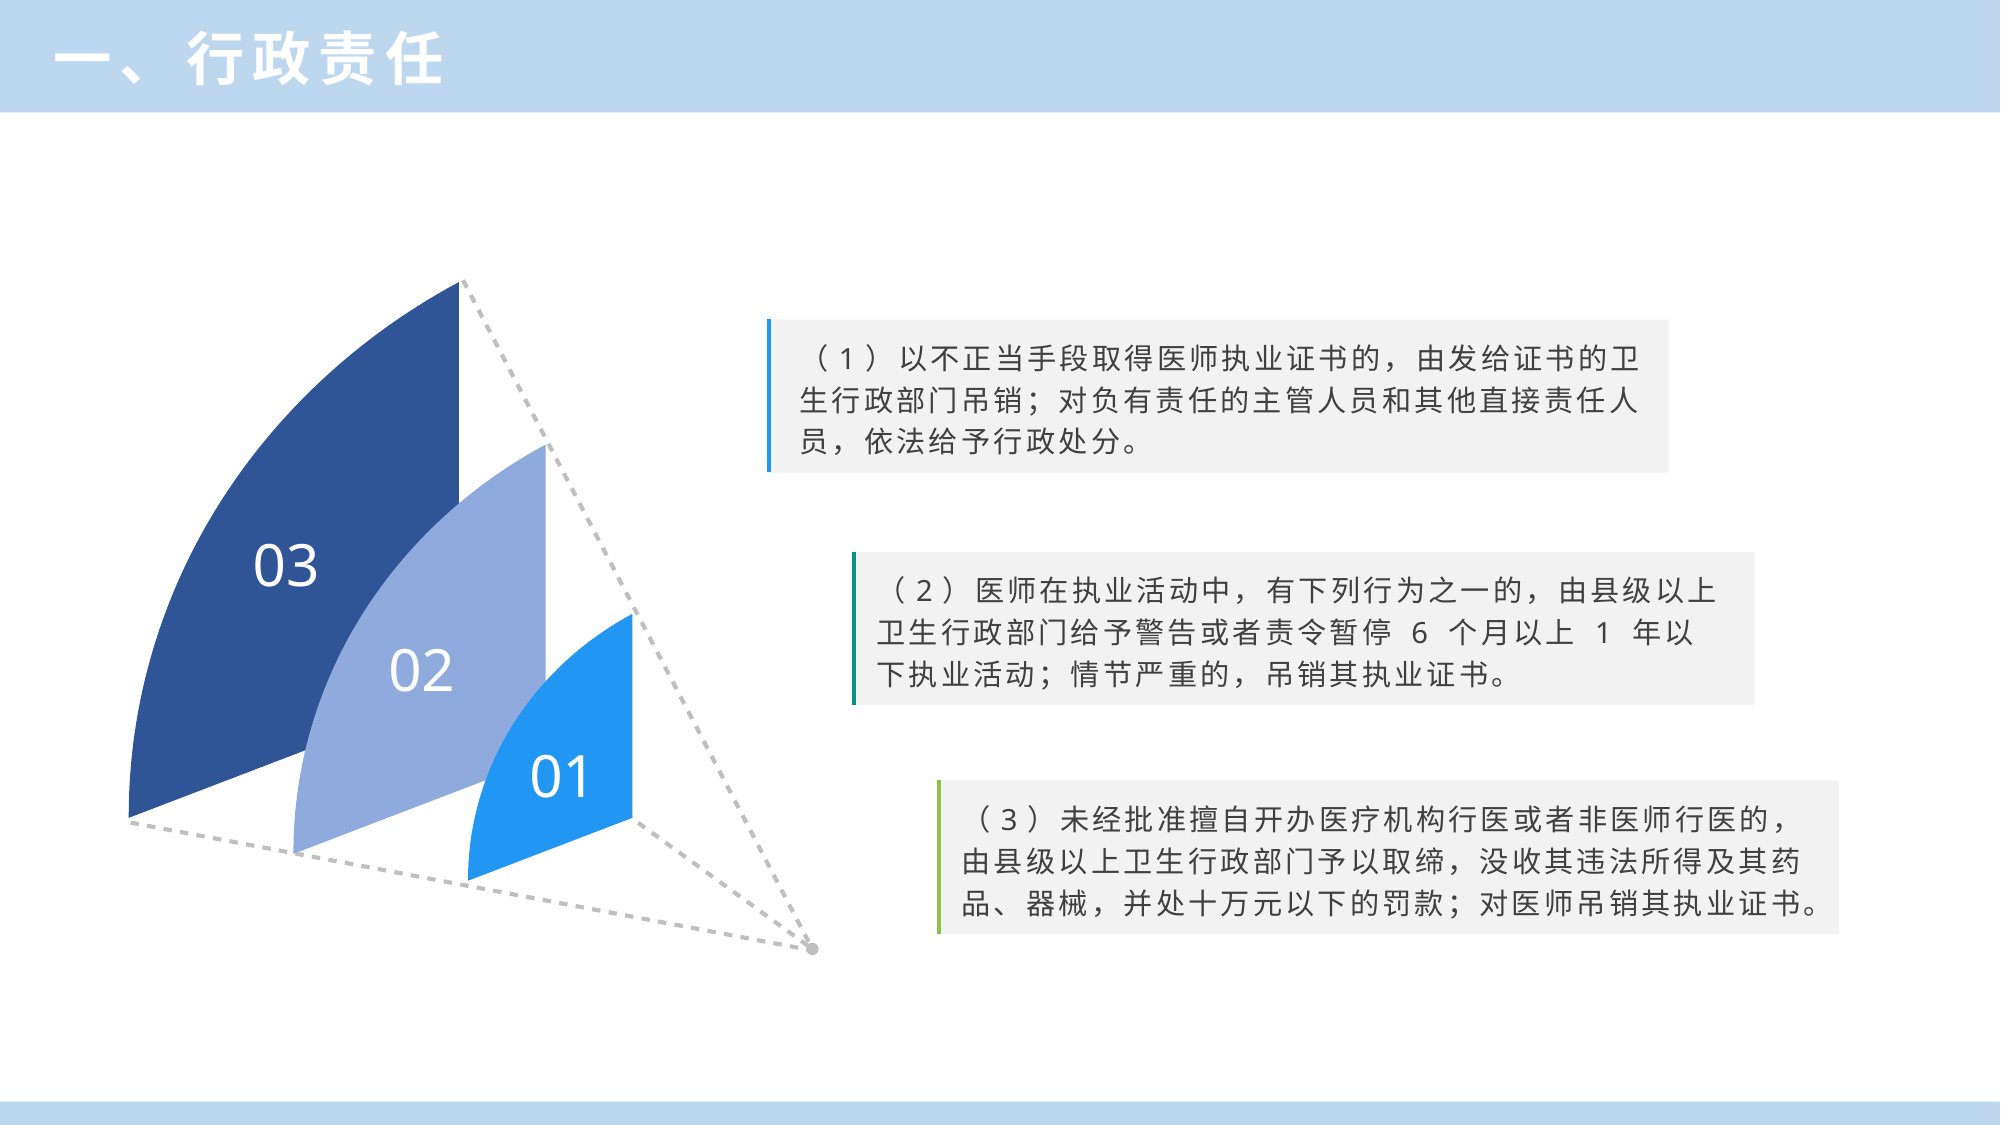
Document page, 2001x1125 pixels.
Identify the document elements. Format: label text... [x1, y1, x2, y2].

text_box （2）医师在执业活动中，有下列行为之一的，由县级以上卫生行政部门给予警告或者责令暂停 6 个月以上 1 年以下执业活动；情节严重的，吊销其执业证书。 [861, 560, 1744, 697]
text_box （3）未经批准擅自开办医疗机构行医或者非医师行医的，由县级以上卫生行政部门予以取缔，没收其违法所得及其药品、器械，并处十万元以下的罚款；对医师吊销其执业证书。 [946, 788, 1830, 926]
text_box [938, 779, 1840, 935]
text_box [853, 551, 1755, 706]
text_box 一、行政责任 [41, 16, 456, 98]
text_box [127, 280, 814, 951]
text_box [814, 319, 1670, 474]
text_box （1）以不正当手段取得医师执业证书的，由发给证书的卫生行政部门吊销；对负有责任的主管人员和其他直接责任人员，依法给予行政处分。 [814, 327, 1668, 464]
